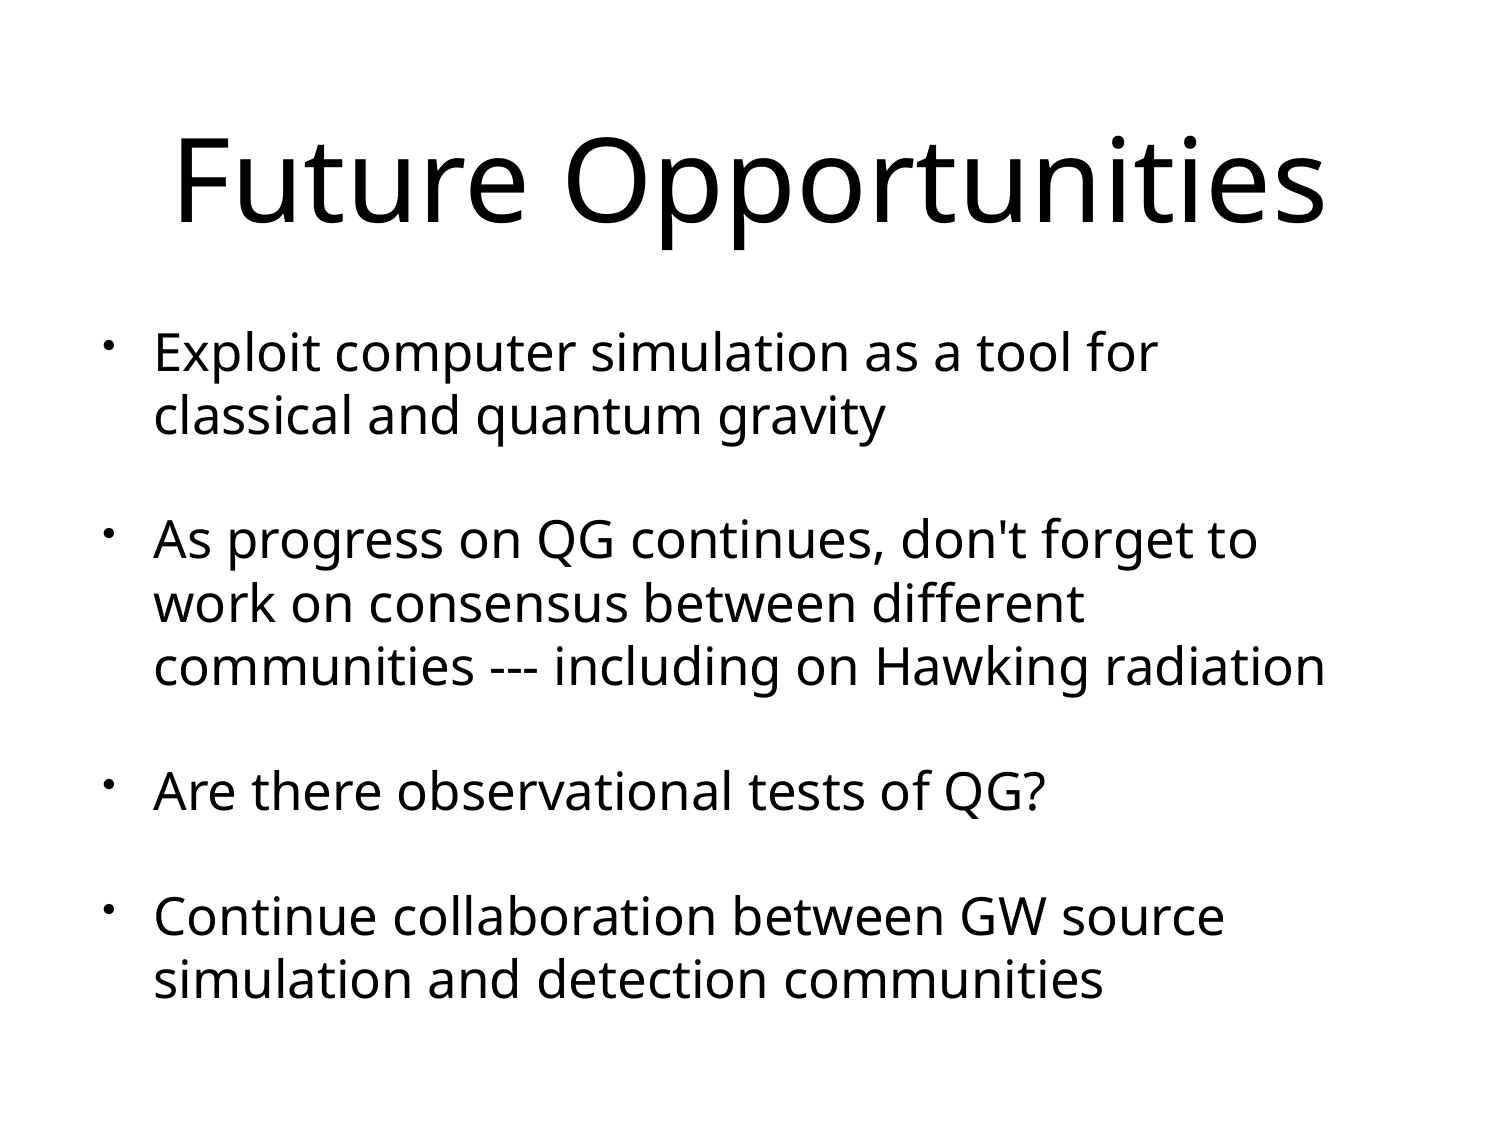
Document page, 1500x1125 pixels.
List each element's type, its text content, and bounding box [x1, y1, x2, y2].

title Future Opportunities [109, 50, 1391, 301]
list Exploit computer simulation as a tool for classical and quantum gravity As progress on QG continues, don't forget to work on consensus between different communities --- including on Hawking radiation Are there observational tests of QG? Continue collaboration between GW source simulation and detection communities [93, 300, 1375, 1027]
